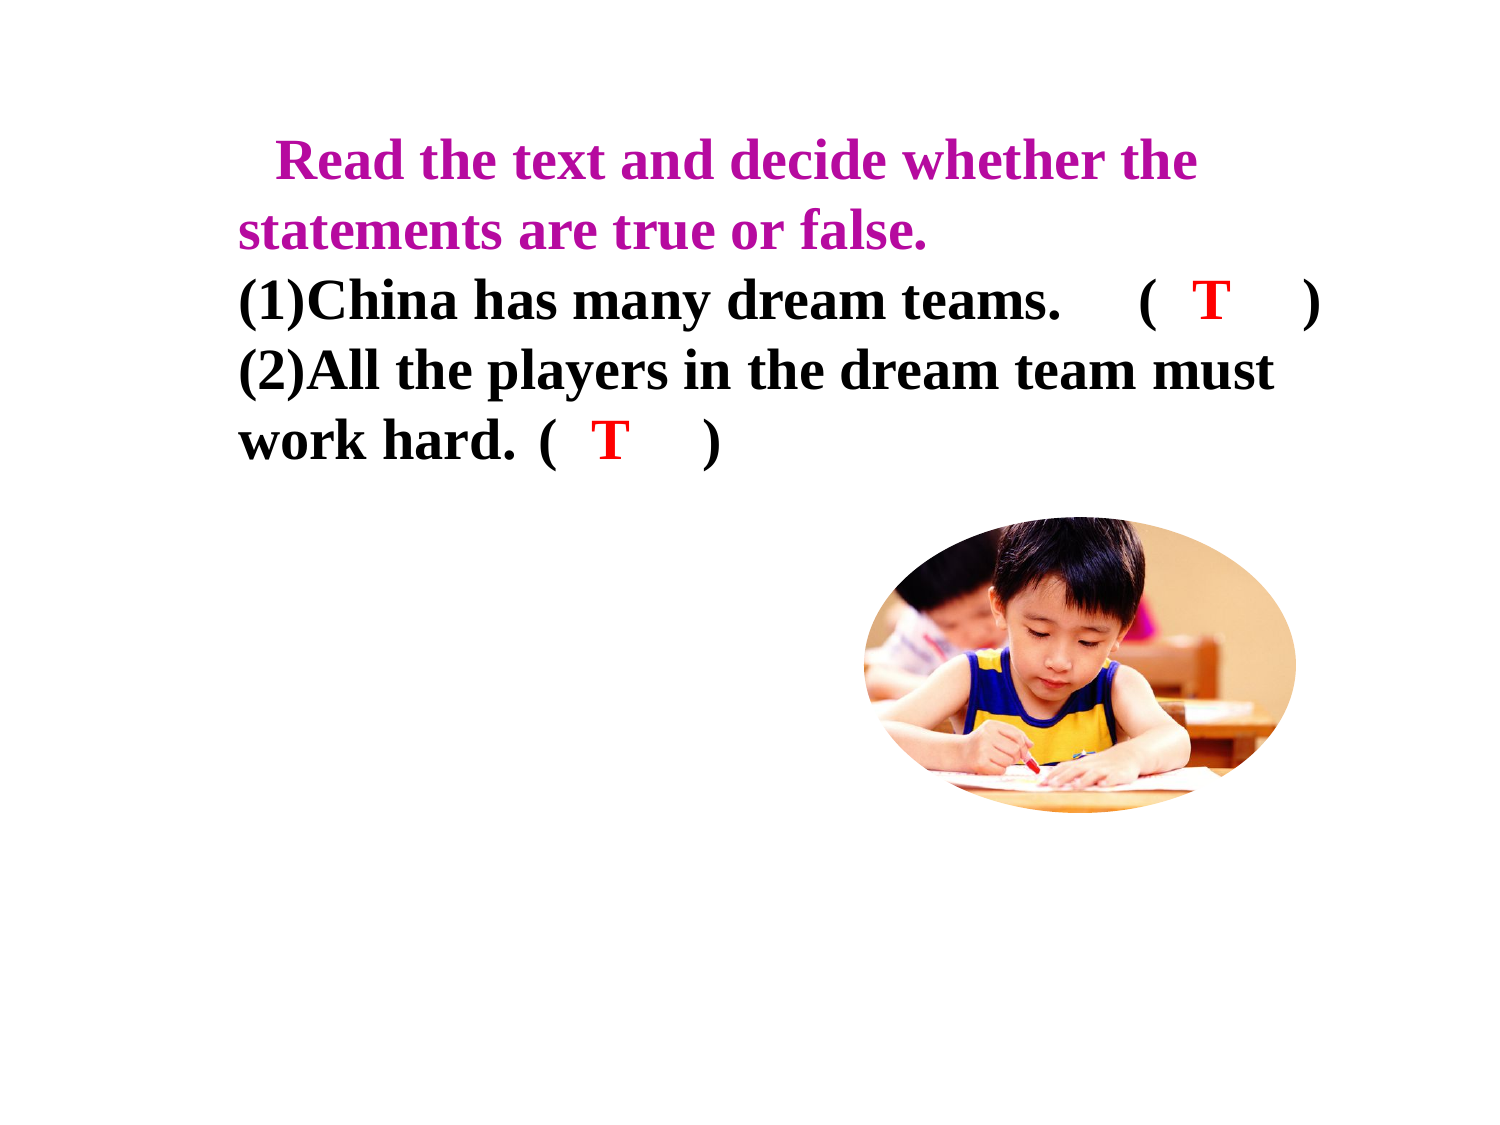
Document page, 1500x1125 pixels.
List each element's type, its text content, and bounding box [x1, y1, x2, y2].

picture [863, 516, 1297, 814]
text_box T [576, 394, 645, 479]
text_box T [1177, 253, 1247, 339]
text_box Read the text and decide whether the statements are true or false. (1)China has many dream teams. ( ) (2)All the players in the dream team must work hard. ( ) [223, 113, 1396, 479]
